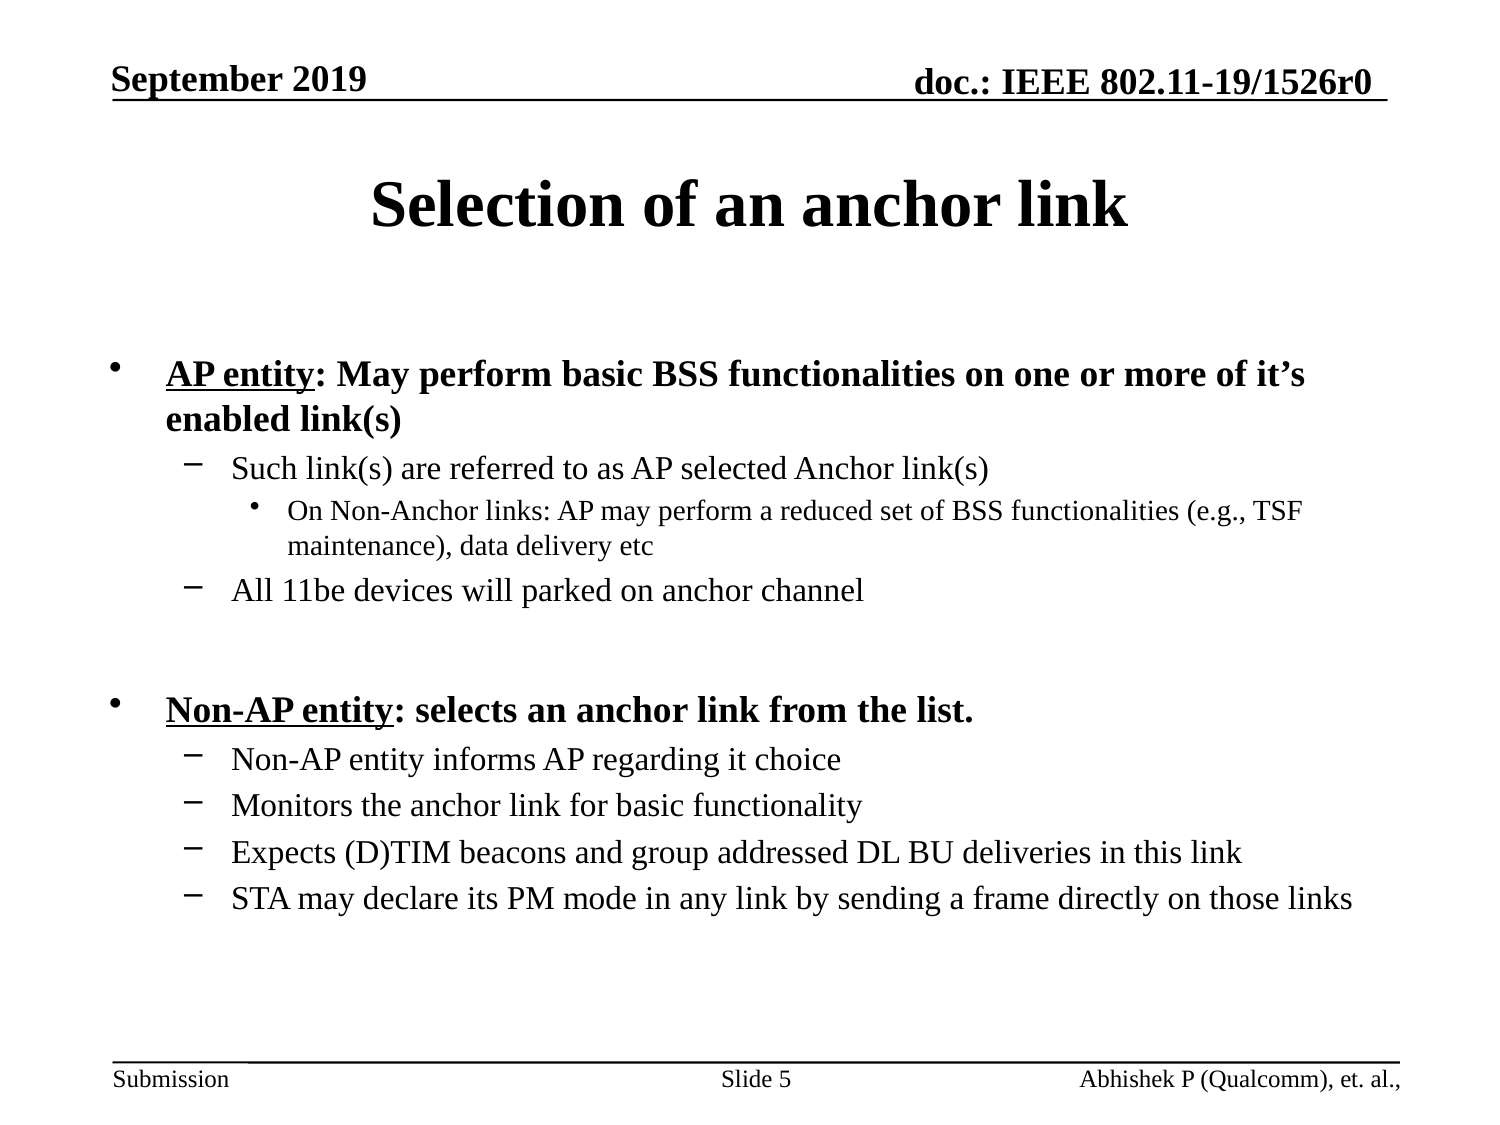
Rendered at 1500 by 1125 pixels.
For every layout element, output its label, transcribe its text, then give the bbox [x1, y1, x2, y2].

title Selection of an anchor link [112, 112, 1388, 288]
list AP entity: May perform basic BSS functionalities on one or more of it’s enabled link(s) Such link(s) are referred to as AP selected Anchor link(s) On Non-Anchor links: AP may perform a reduced set of BSS functionalities (e.g., TSF maintenance), data delivery etc All 11be devices will parked on anchor channel Non-AP entity: selects an anchor link from the list. Non-AP entity informs AP regarding it choice Monitors the anchor link for basic functionality Expects (D)TIM beacons and group addressed DL BU deliveries in this link STA may declare its PM mode in any link by sending a frame directly on those links [93, 341, 1407, 1017]
slide_number Slide 5 [712, 1061, 801, 1093]
footer Abhishek P (Qualcomm), et. al., [949, 1061, 1402, 1093]
